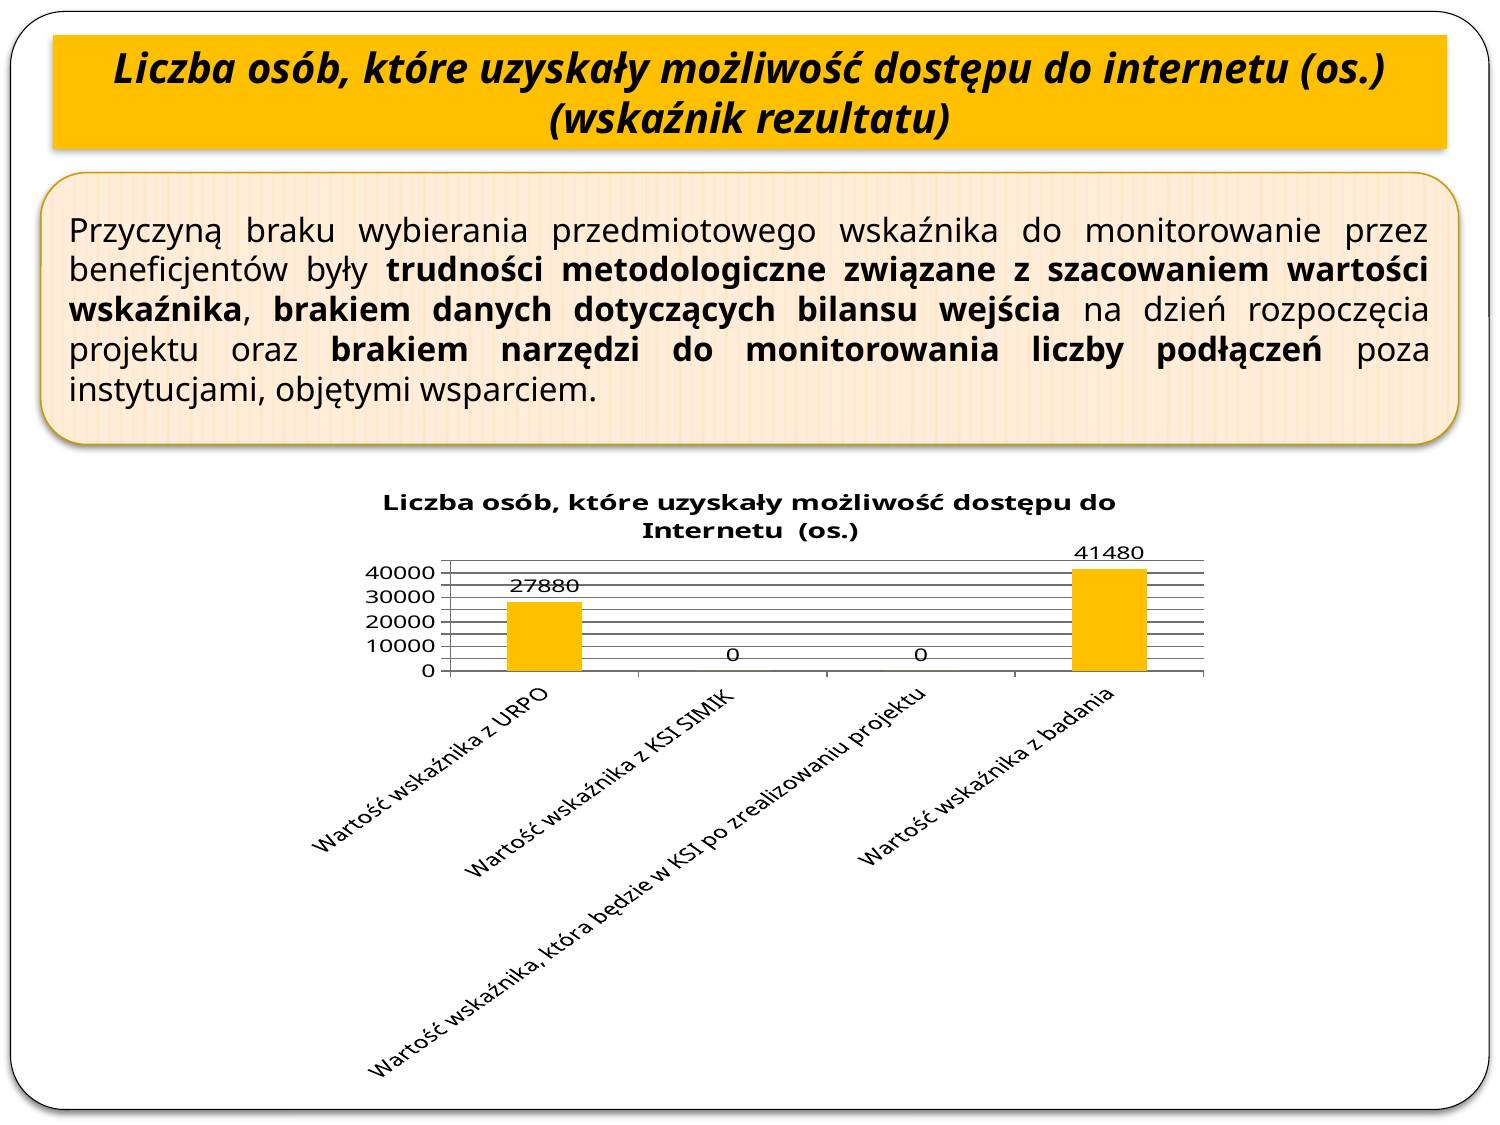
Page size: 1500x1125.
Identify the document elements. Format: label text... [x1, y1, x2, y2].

chart [277, 467, 1223, 1084]
text_box [374, 282, 1125, 342]
text_box Przyczyną braku wybierania przedmiotowego wskaźnika do monitorowanie przez beneficjentów były trudności metodologiczne związane z szacowaniem wartości wskaźnika, brakiem danych dotyczących bilansu wejścia na dzień rozpoczęcia projektu oraz brakiem narzędzi do monitorowania liczby podłączeń poza instytucjami, objętymi wsparciem. [39, 171, 1460, 446]
text_box Liczba osób, które uzyskały możliwość dostępu do internetu (os.) (wskaźnik rezultatu) [53, 35, 1448, 149]
